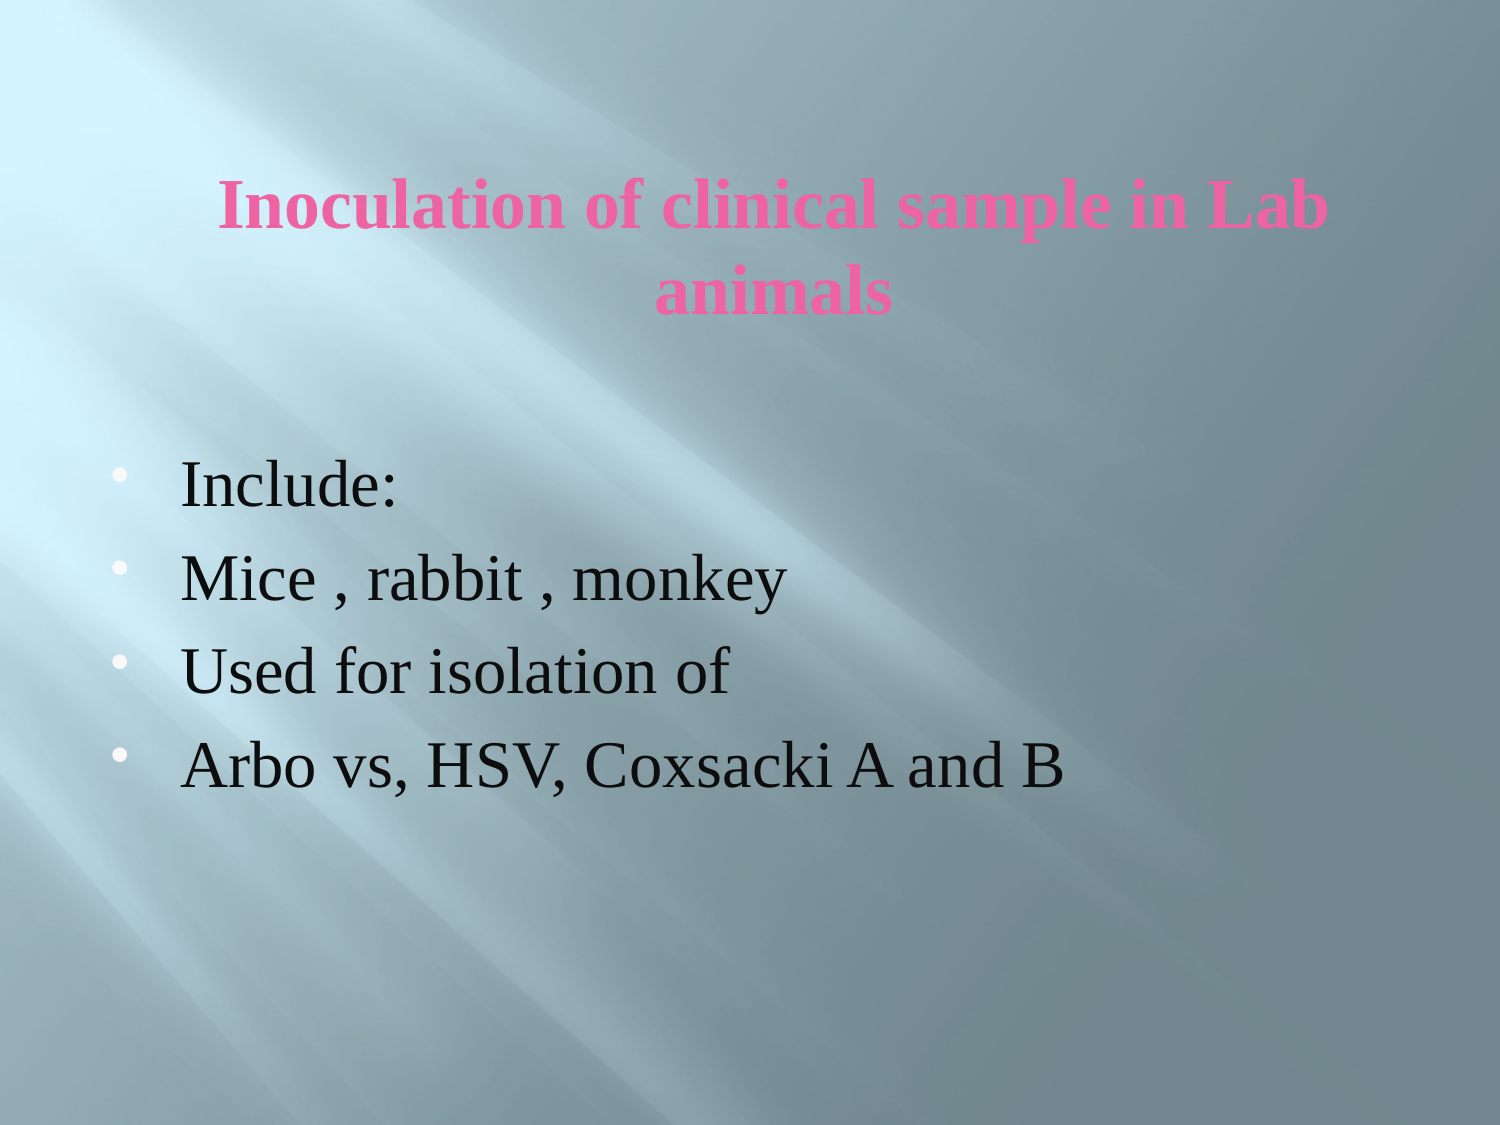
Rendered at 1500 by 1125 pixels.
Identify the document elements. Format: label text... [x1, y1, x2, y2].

list Include: Mice , rabbit , monkey Used for isolation of Arbo vs, HSV, Coxsacki A and B [75, 432, 1425, 1035]
title Inoculation of clinical sample in Lab animals [123, 148, 1424, 337]
